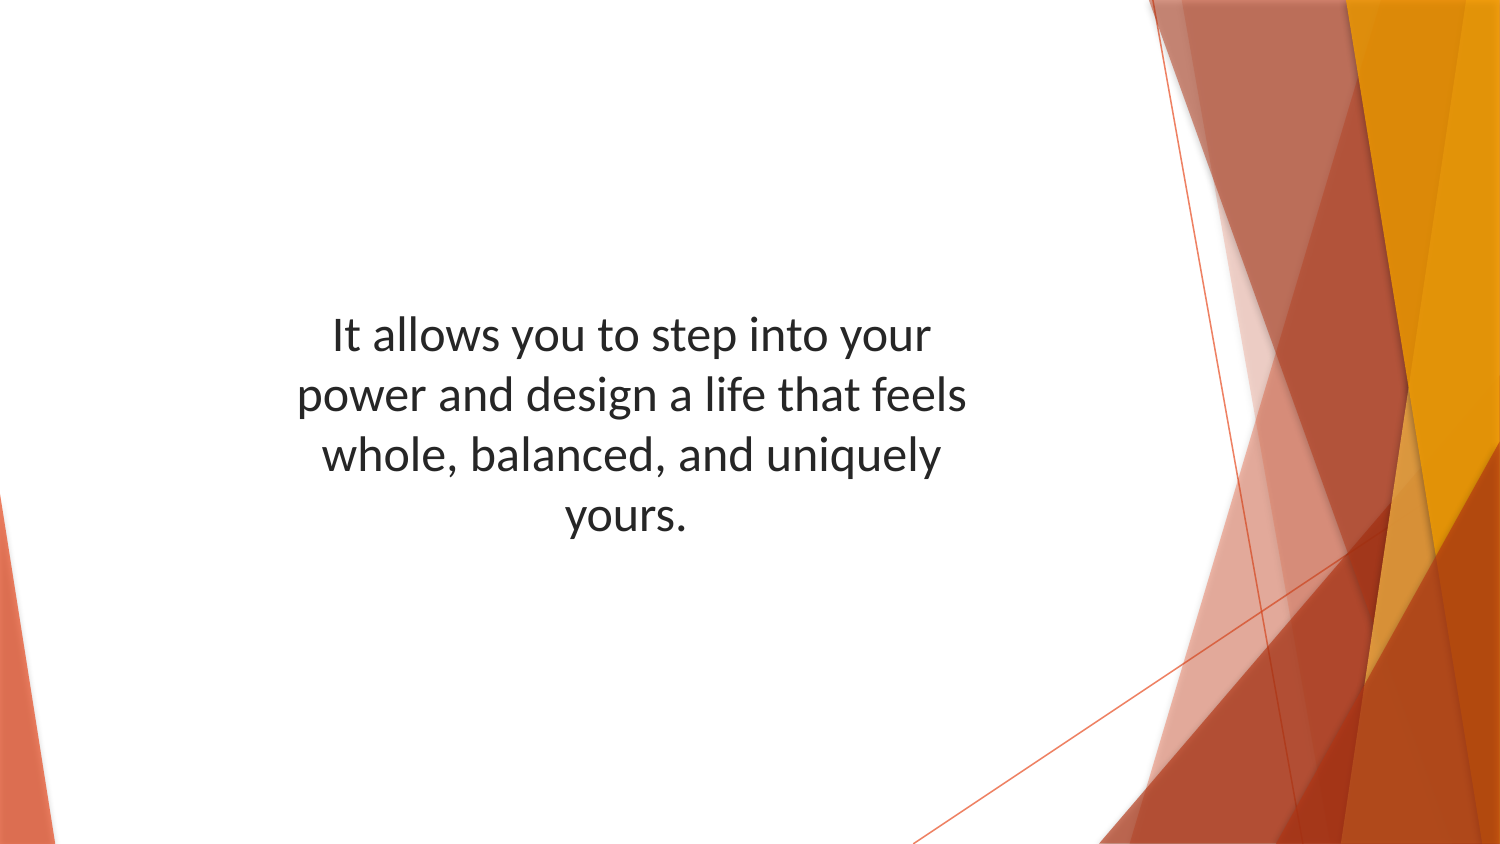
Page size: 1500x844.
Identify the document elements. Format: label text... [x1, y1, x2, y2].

list It allows you to step into your power and design a life that feels whole, balanced, and uniquely yours. [277, 197, 987, 647]
